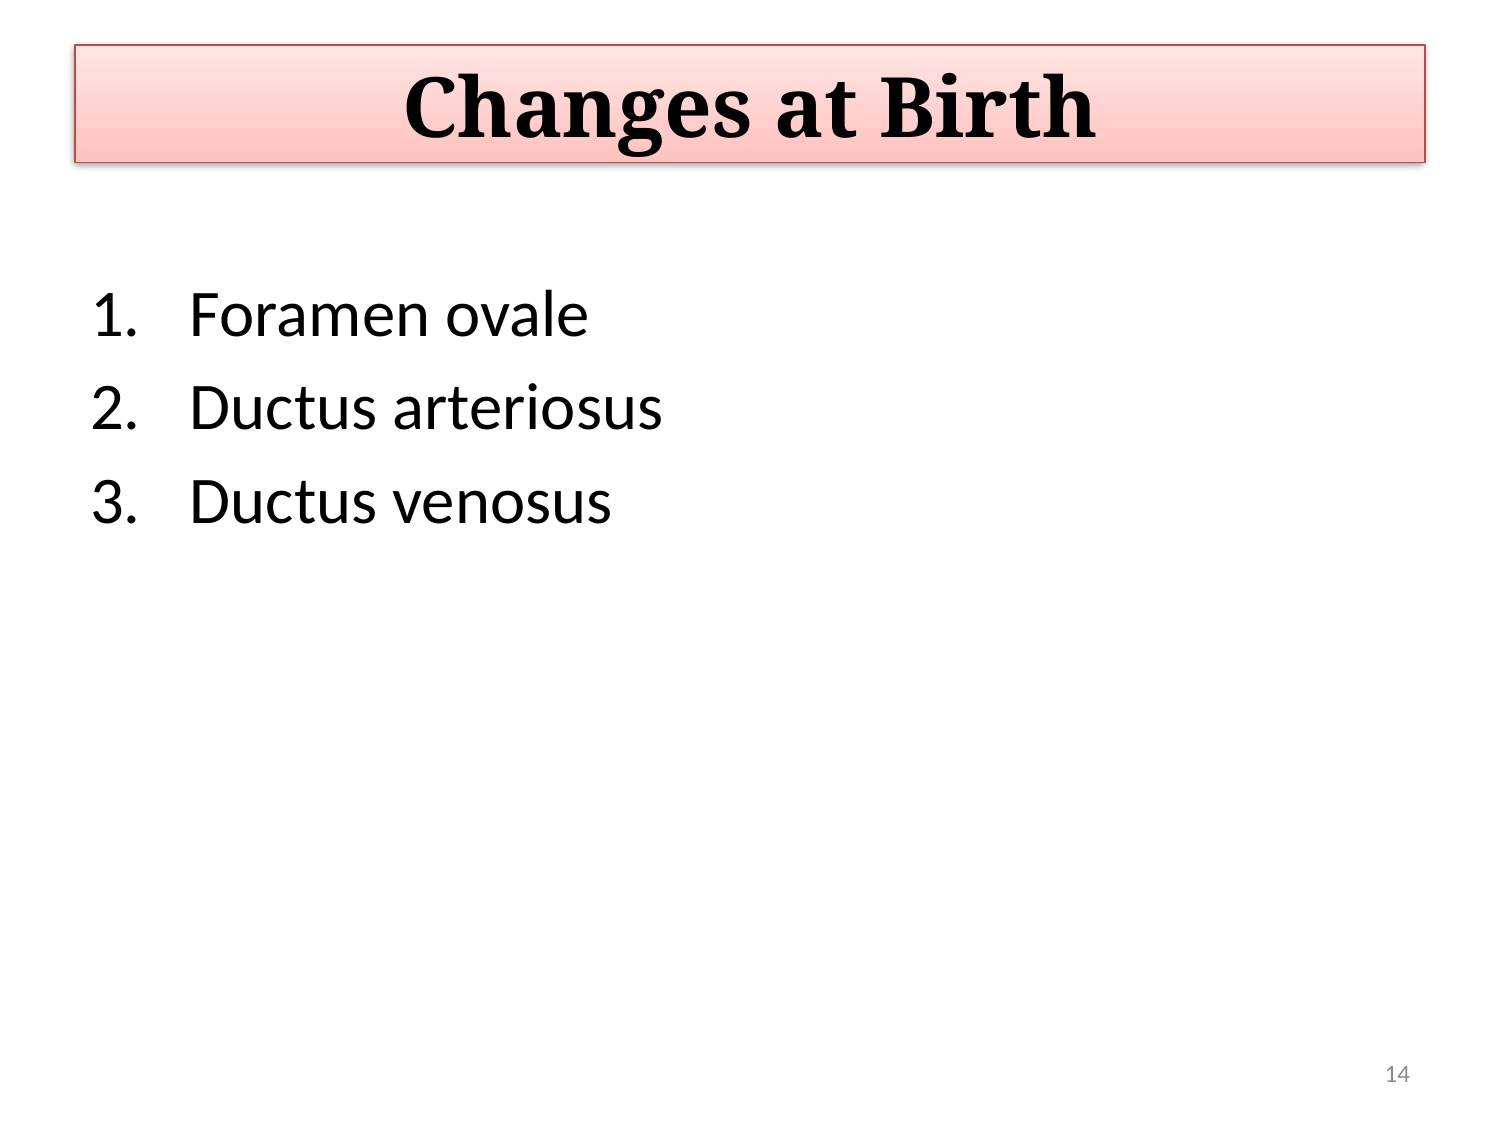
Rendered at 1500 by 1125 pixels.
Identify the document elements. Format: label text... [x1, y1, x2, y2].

list Foramen ovale Ductus arteriosus Ductus venosus [75, 262, 1425, 1005]
title Changes at Birth [74, 44, 1426, 163]
slide_number 14 [1074, 1042, 1425, 1103]
